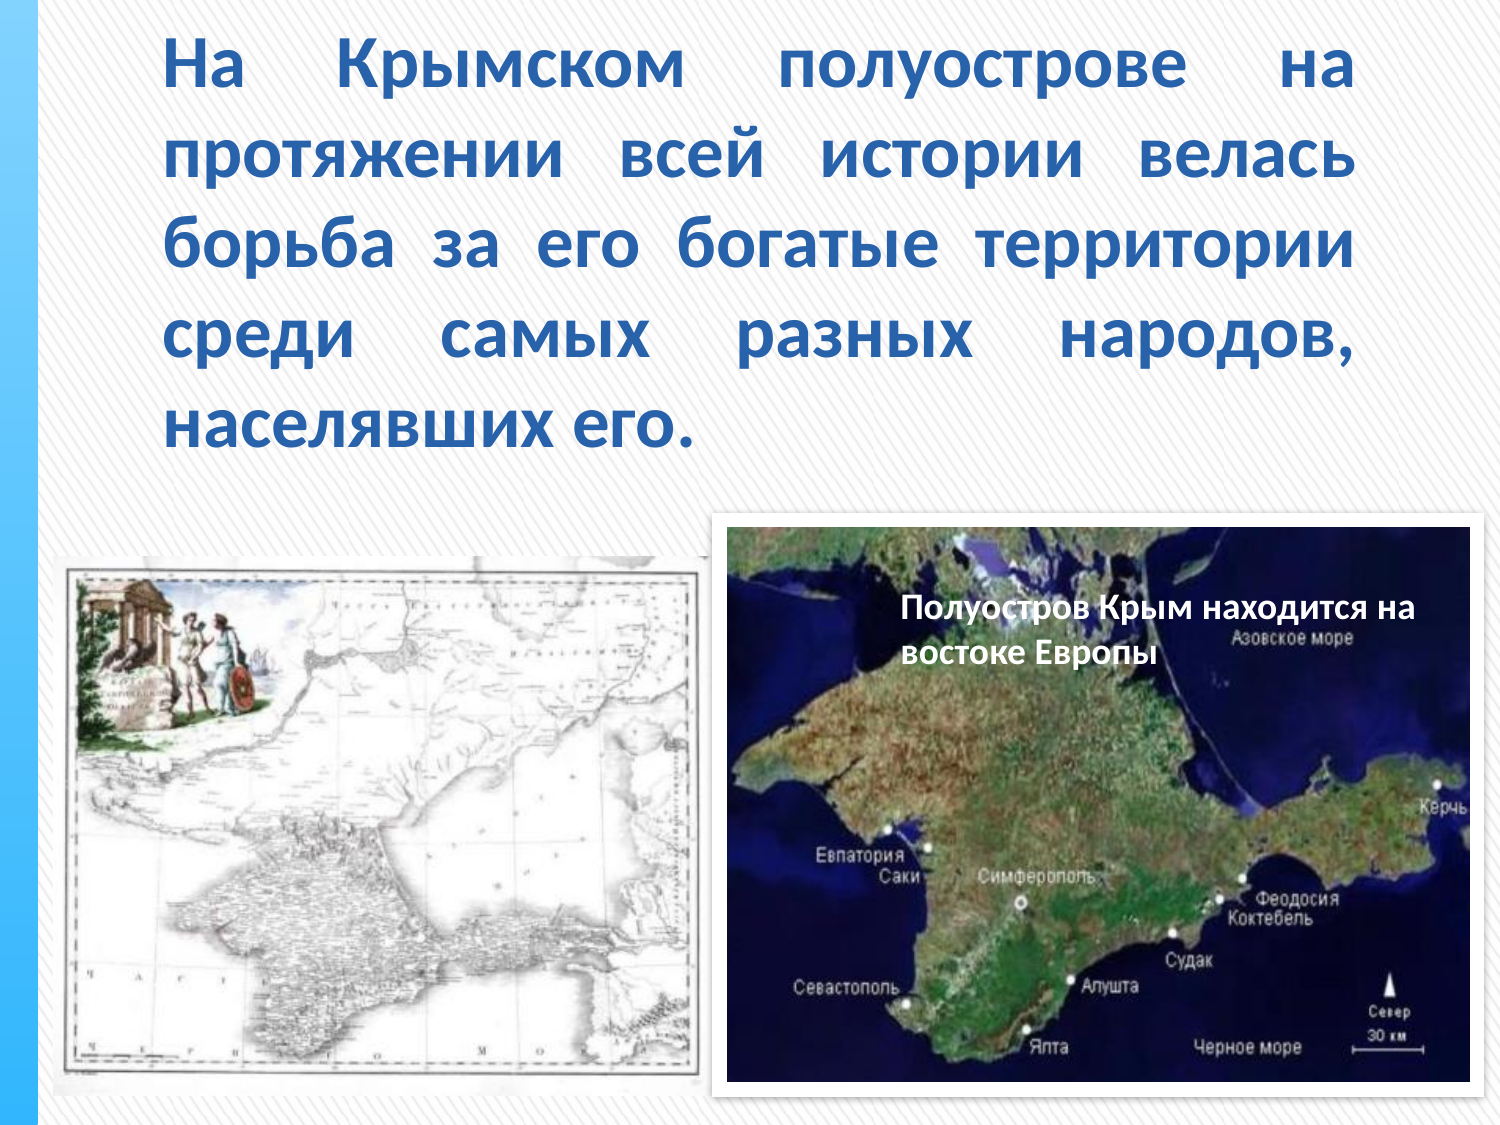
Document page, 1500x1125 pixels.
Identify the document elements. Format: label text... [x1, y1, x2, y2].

title На Крымском полуострове на протяжении всей истории велась борьба за его богатые территории среди самых разных народов, населявших его. [147, 282, 1373, 470]
picture [37, 0, 1500, 1125]
